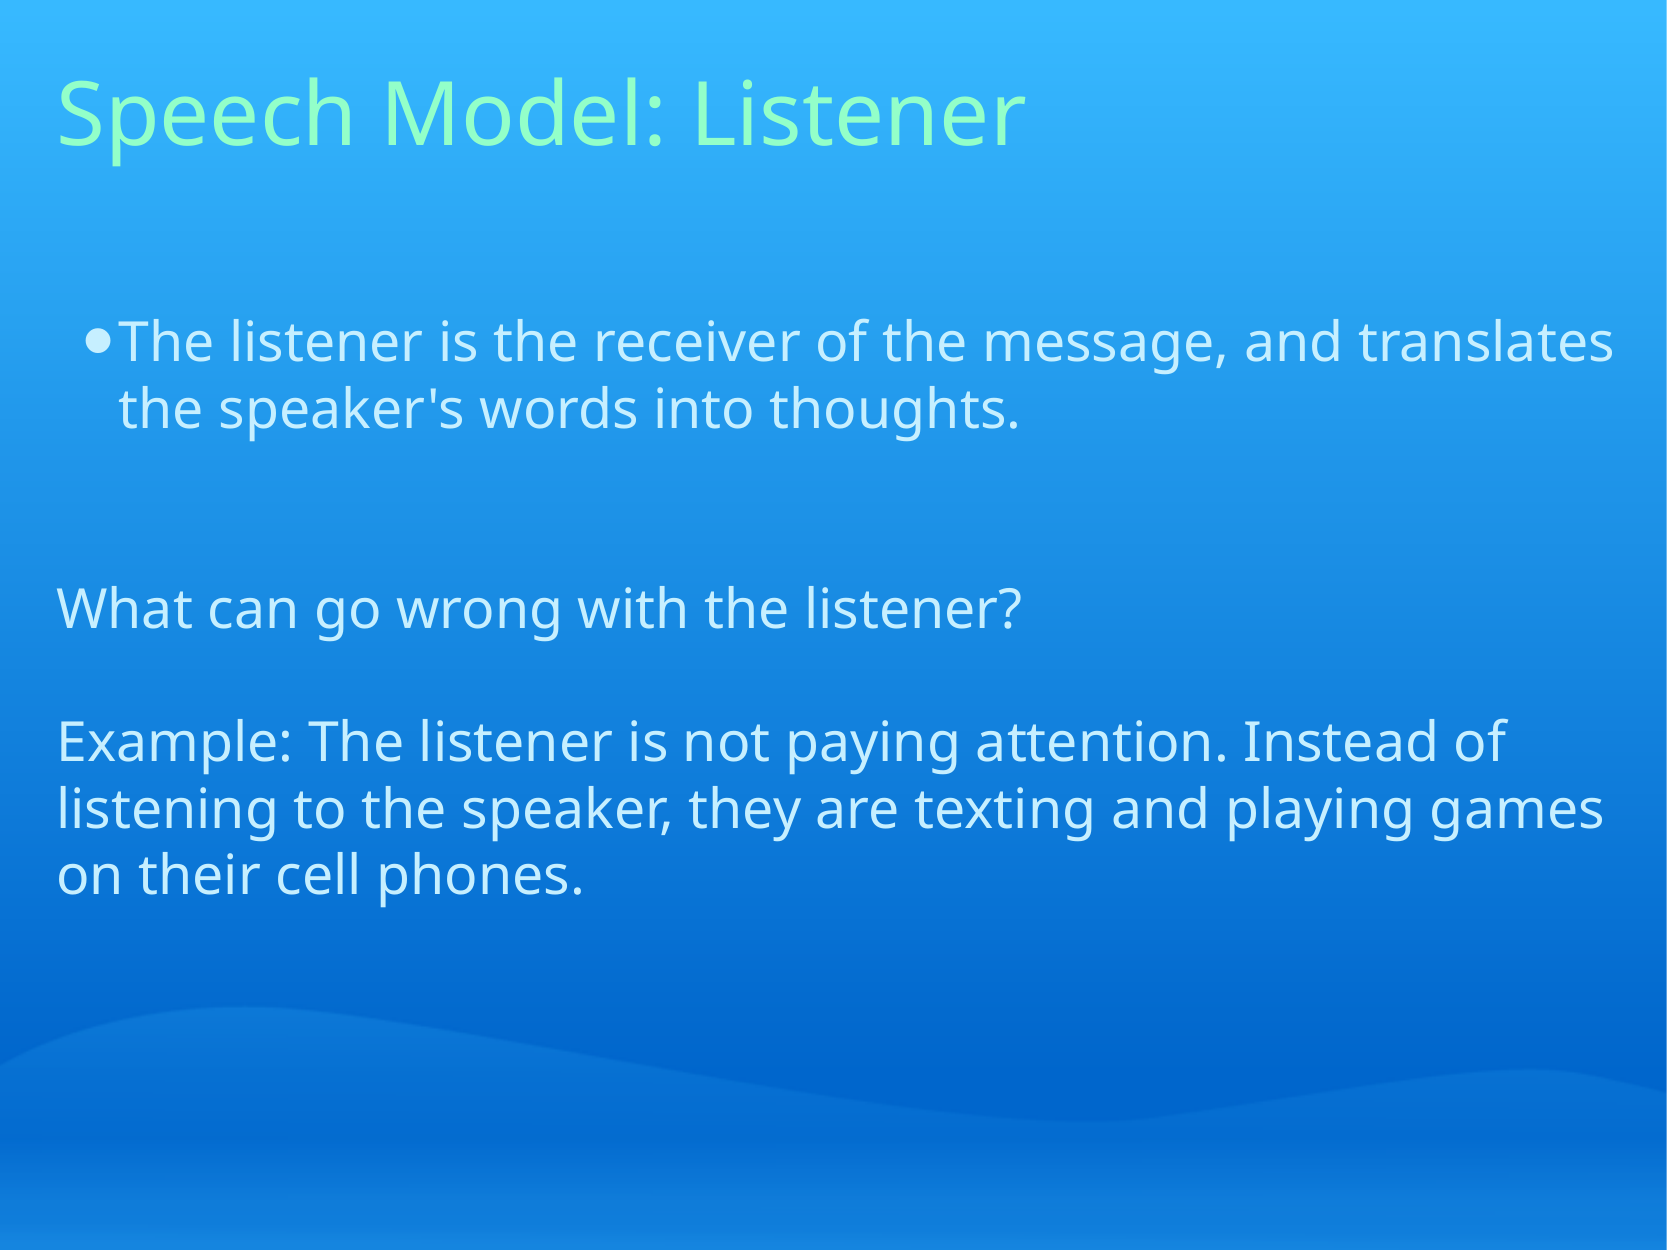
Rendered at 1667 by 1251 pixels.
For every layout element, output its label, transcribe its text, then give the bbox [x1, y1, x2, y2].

list The listener is the receiver of the message, and translates the speaker's words into thoughts. What can go wrong with the listener? Example: The listener is not paying attention. Instead of listening to the speaker, they are texting and playing games on their cell phones. [50, 300, 1630, 1213]
title Speech Model: Listener [50, 50, 1630, 213]
picture [0, 0, 1667, 1250]
